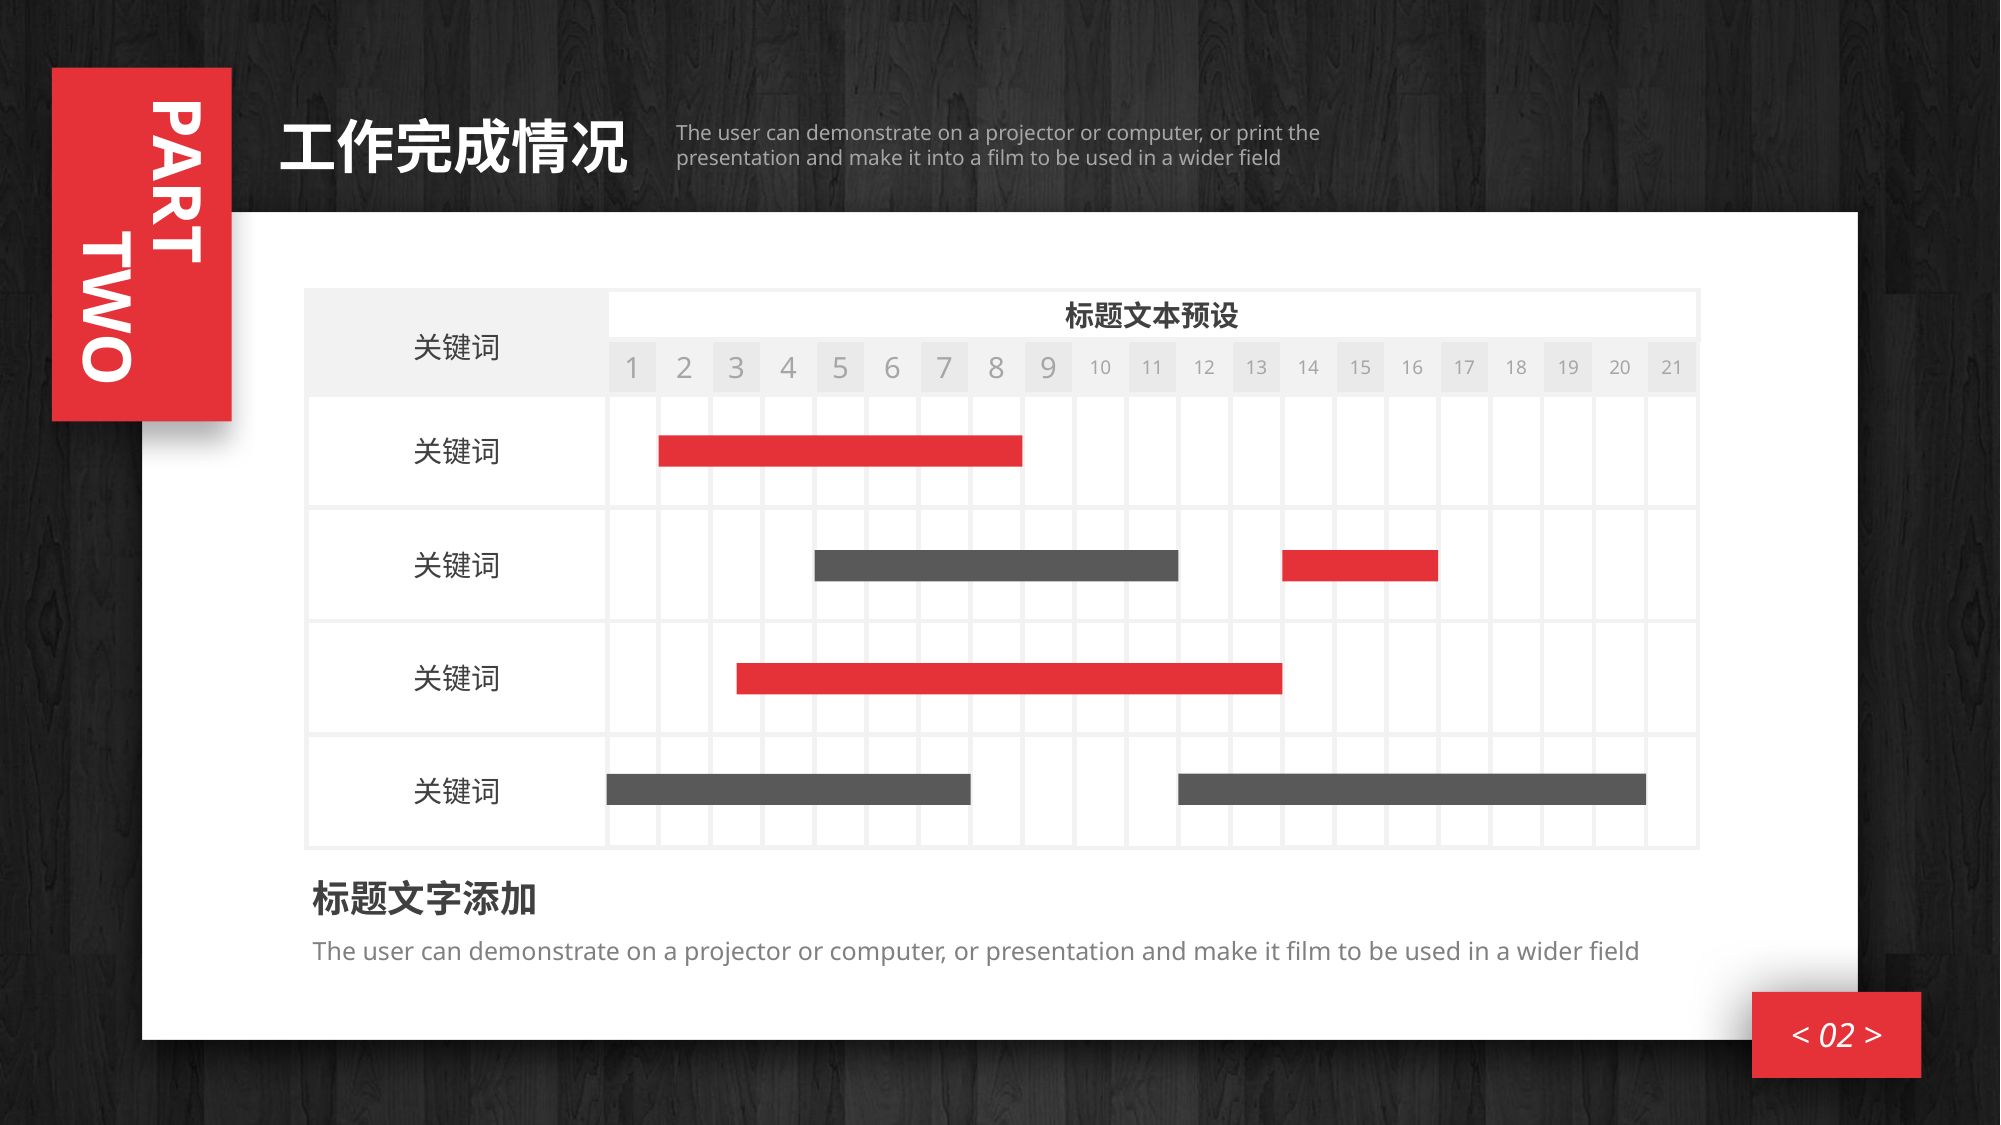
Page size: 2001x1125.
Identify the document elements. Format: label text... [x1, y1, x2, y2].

picture [0, 0, 2000, 1125]
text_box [305, 289, 1699, 848]
text_box 工作完成情况 [264, 102, 953, 188]
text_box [297, 867, 1851, 974]
text_box The user can demonstrate on a projector or computer, or print the presentation and make it into a film to be used in a wider field [661, 112, 1439, 178]
